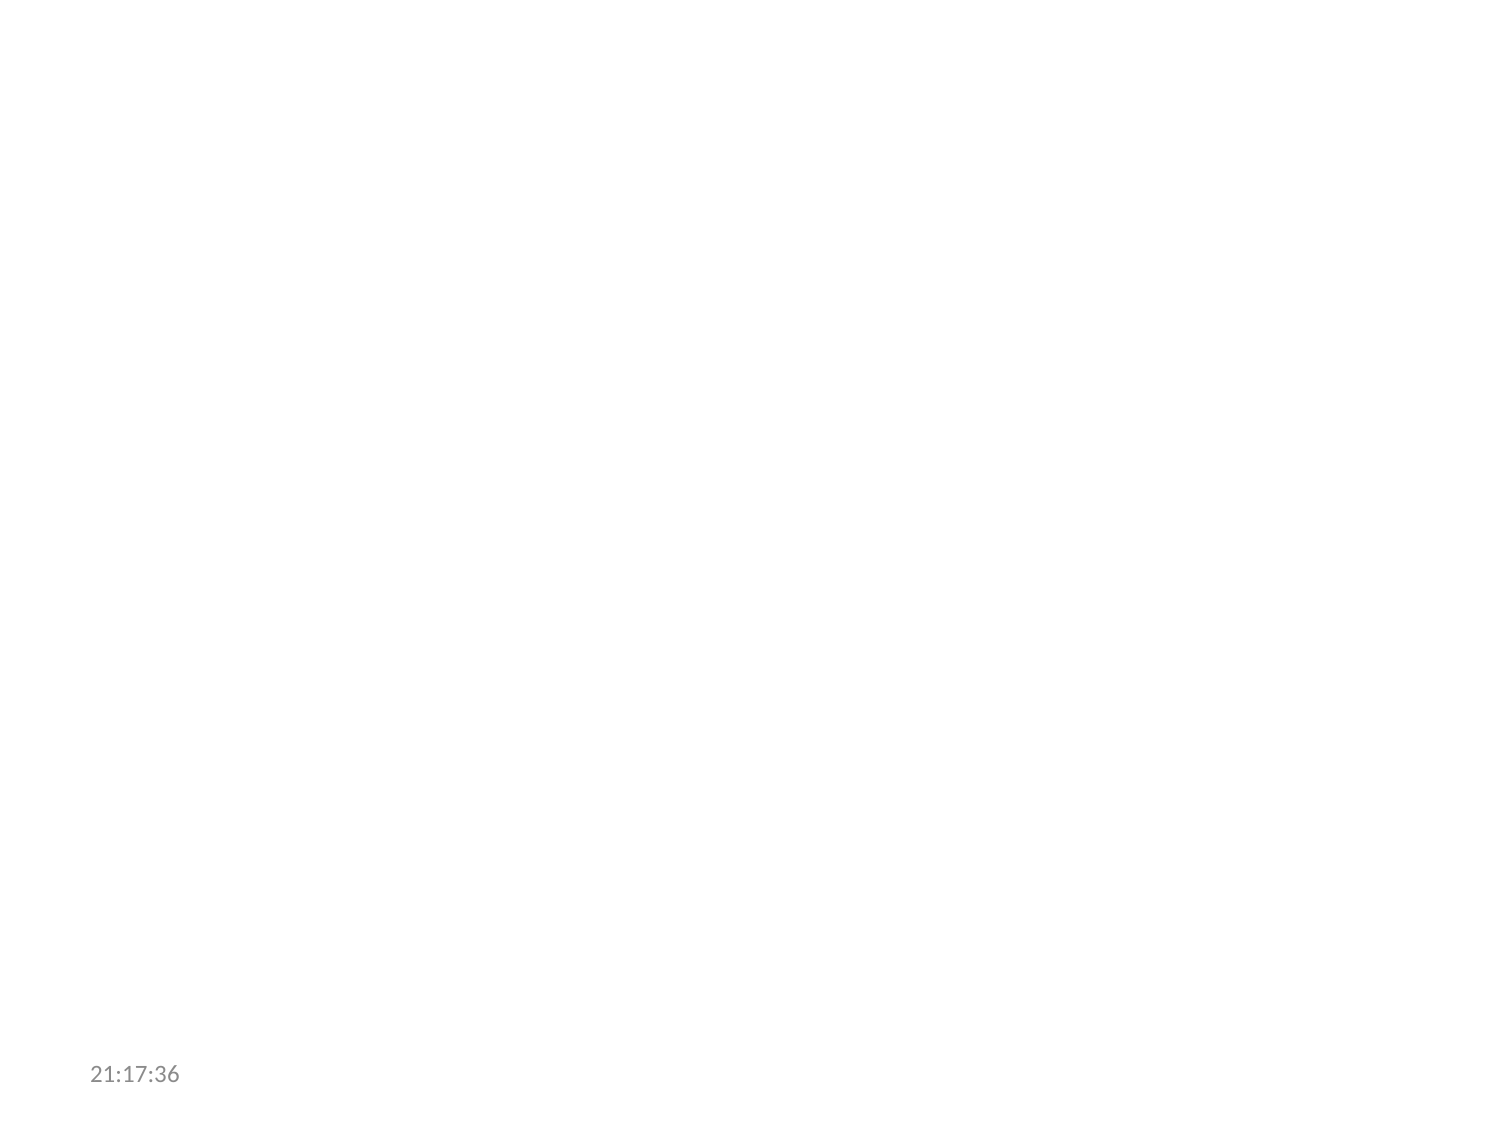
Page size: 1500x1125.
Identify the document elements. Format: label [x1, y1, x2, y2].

slide_number [75, 1042, 425, 1103]
